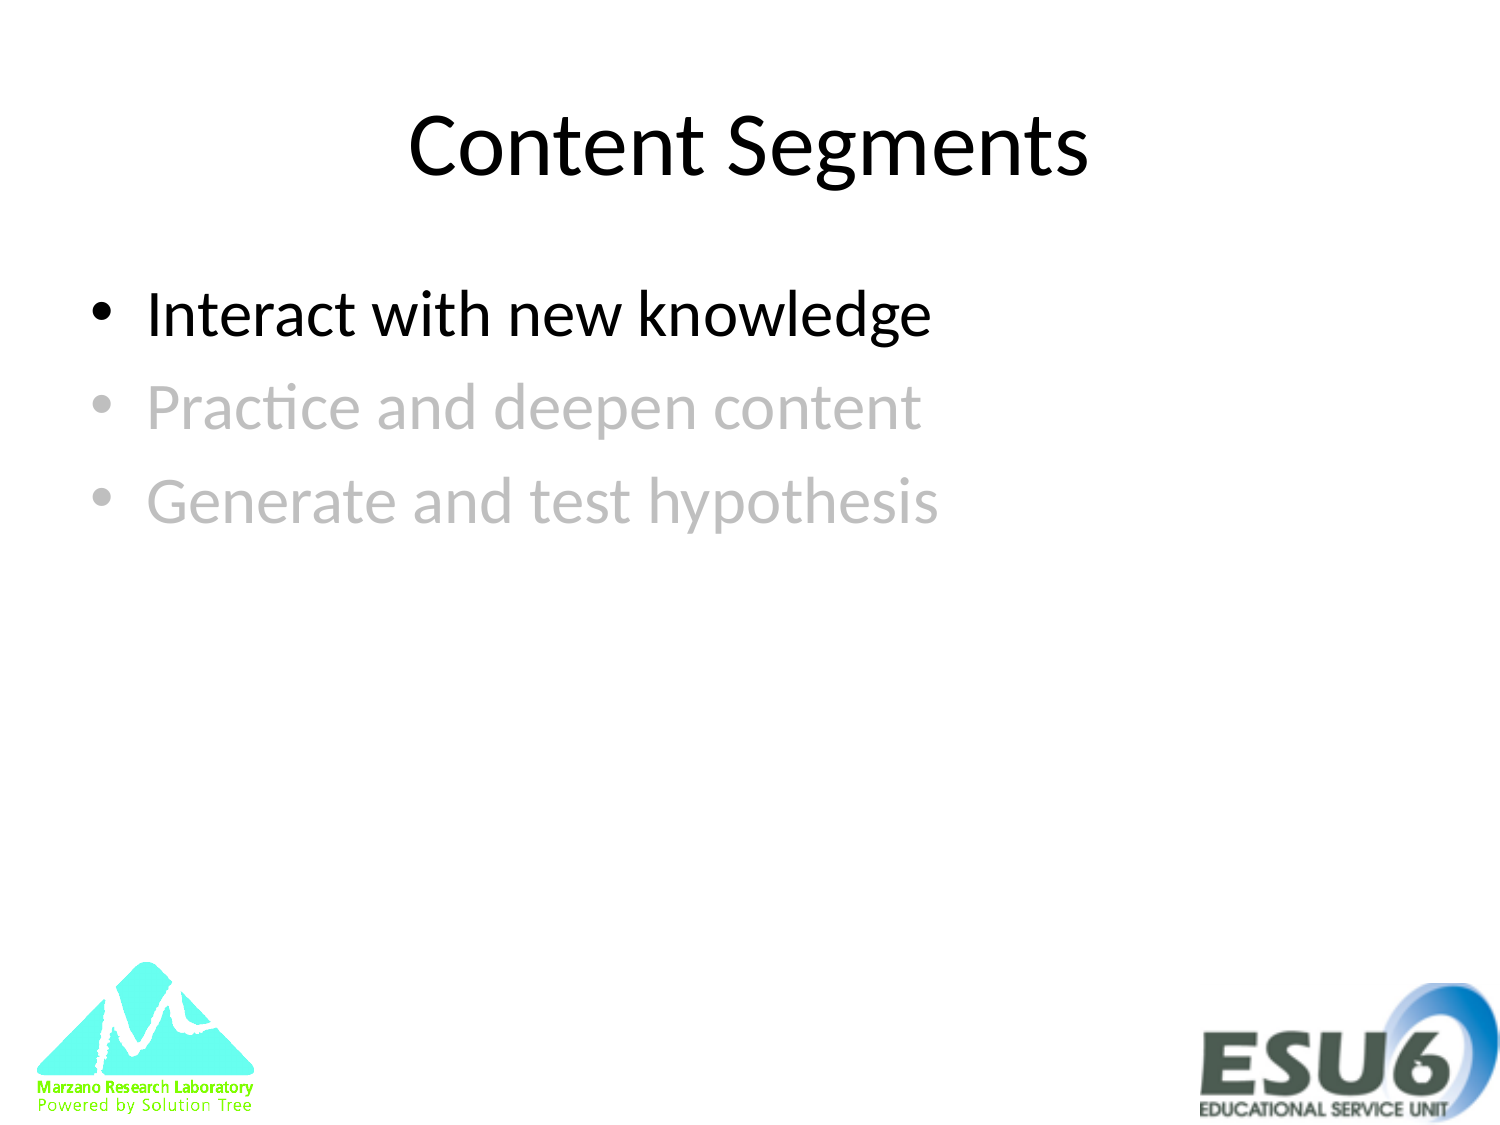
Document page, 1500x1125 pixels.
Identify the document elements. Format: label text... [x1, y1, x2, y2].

list Interact with new knowledge Practice and deepen content Generate and test hypothesis [75, 262, 1425, 1005]
picture [37, 962, 254, 1114]
title Content Segments [75, 45, 1425, 233]
picture [1200, 983, 1500, 1125]
